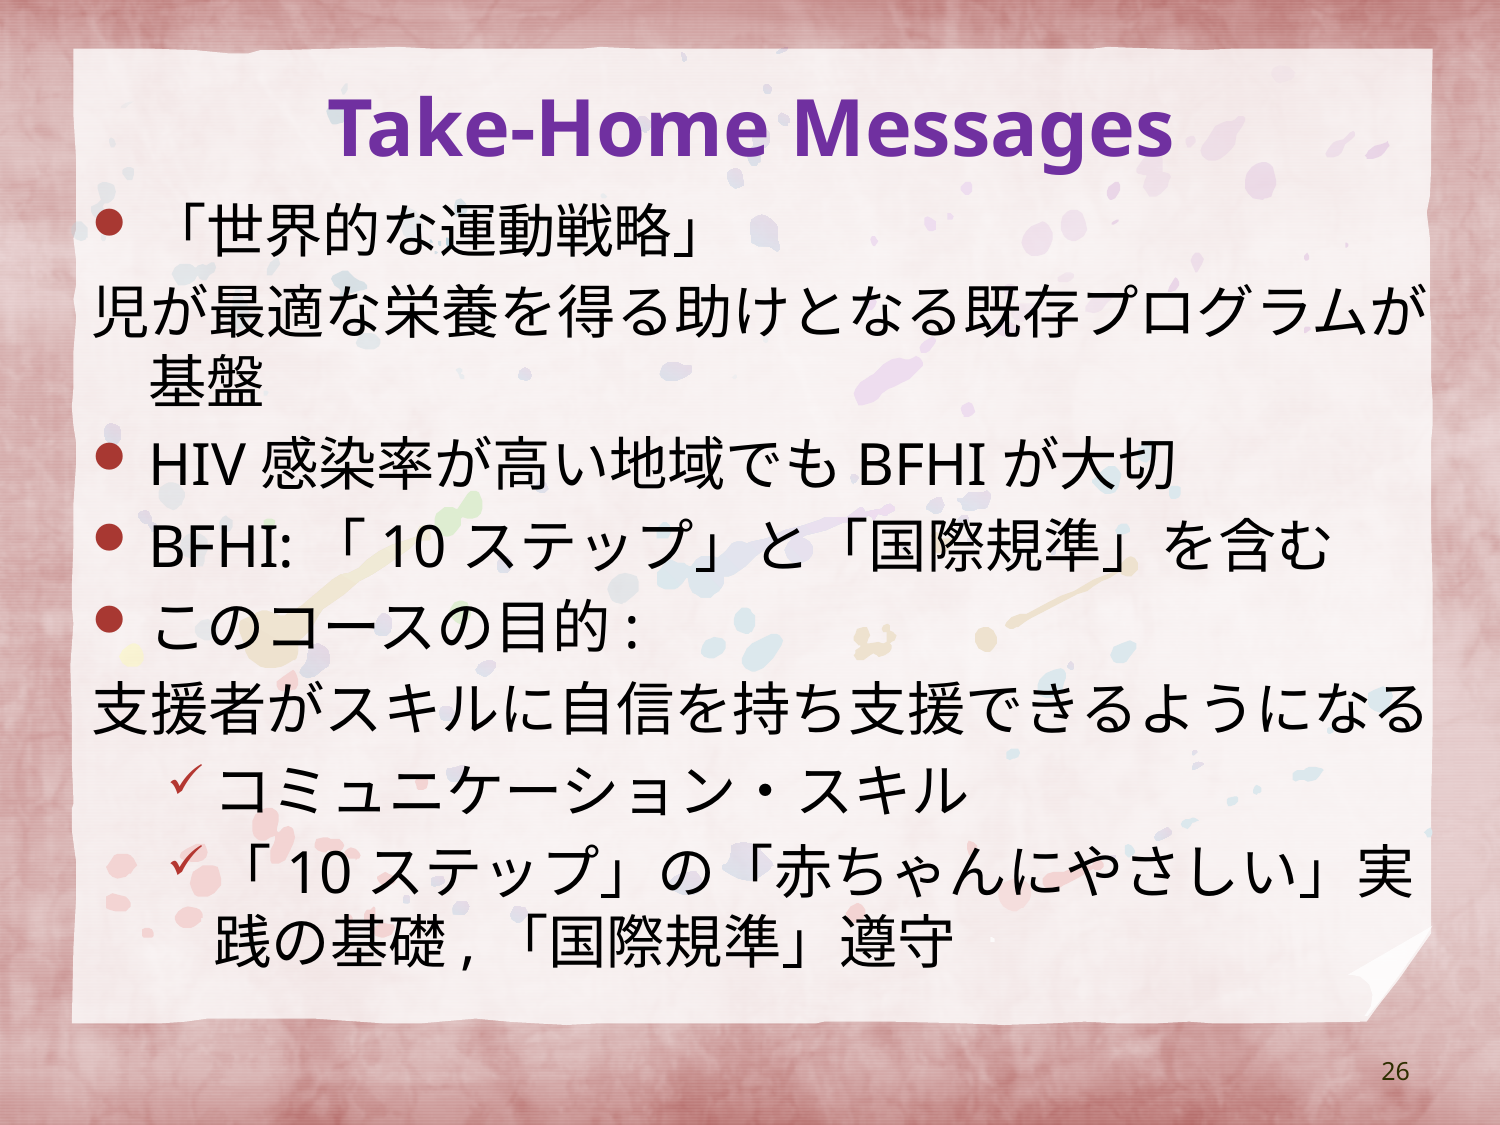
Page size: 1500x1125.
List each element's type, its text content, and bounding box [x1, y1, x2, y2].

slide_number 26 [1074, 1042, 1425, 1103]
title Take-Home Messages [147, 66, 1355, 184]
list 「世界的な運動戦略」 児が最適な栄養を得る助けとなる既存プログラムが基盤 HIV感染率が高い地域でもBFHIが大切 BFHI:「10ステップ」と「国際規準」を含む このコースの目的: 支援者がスキルに自信を持ち支援できるようになる コミュニケーション・スキル 「10ステップ」の「赤ちゃんにやさしい」実践の基礎,「国際規準」遵守 [76, 186, 1460, 1002]
